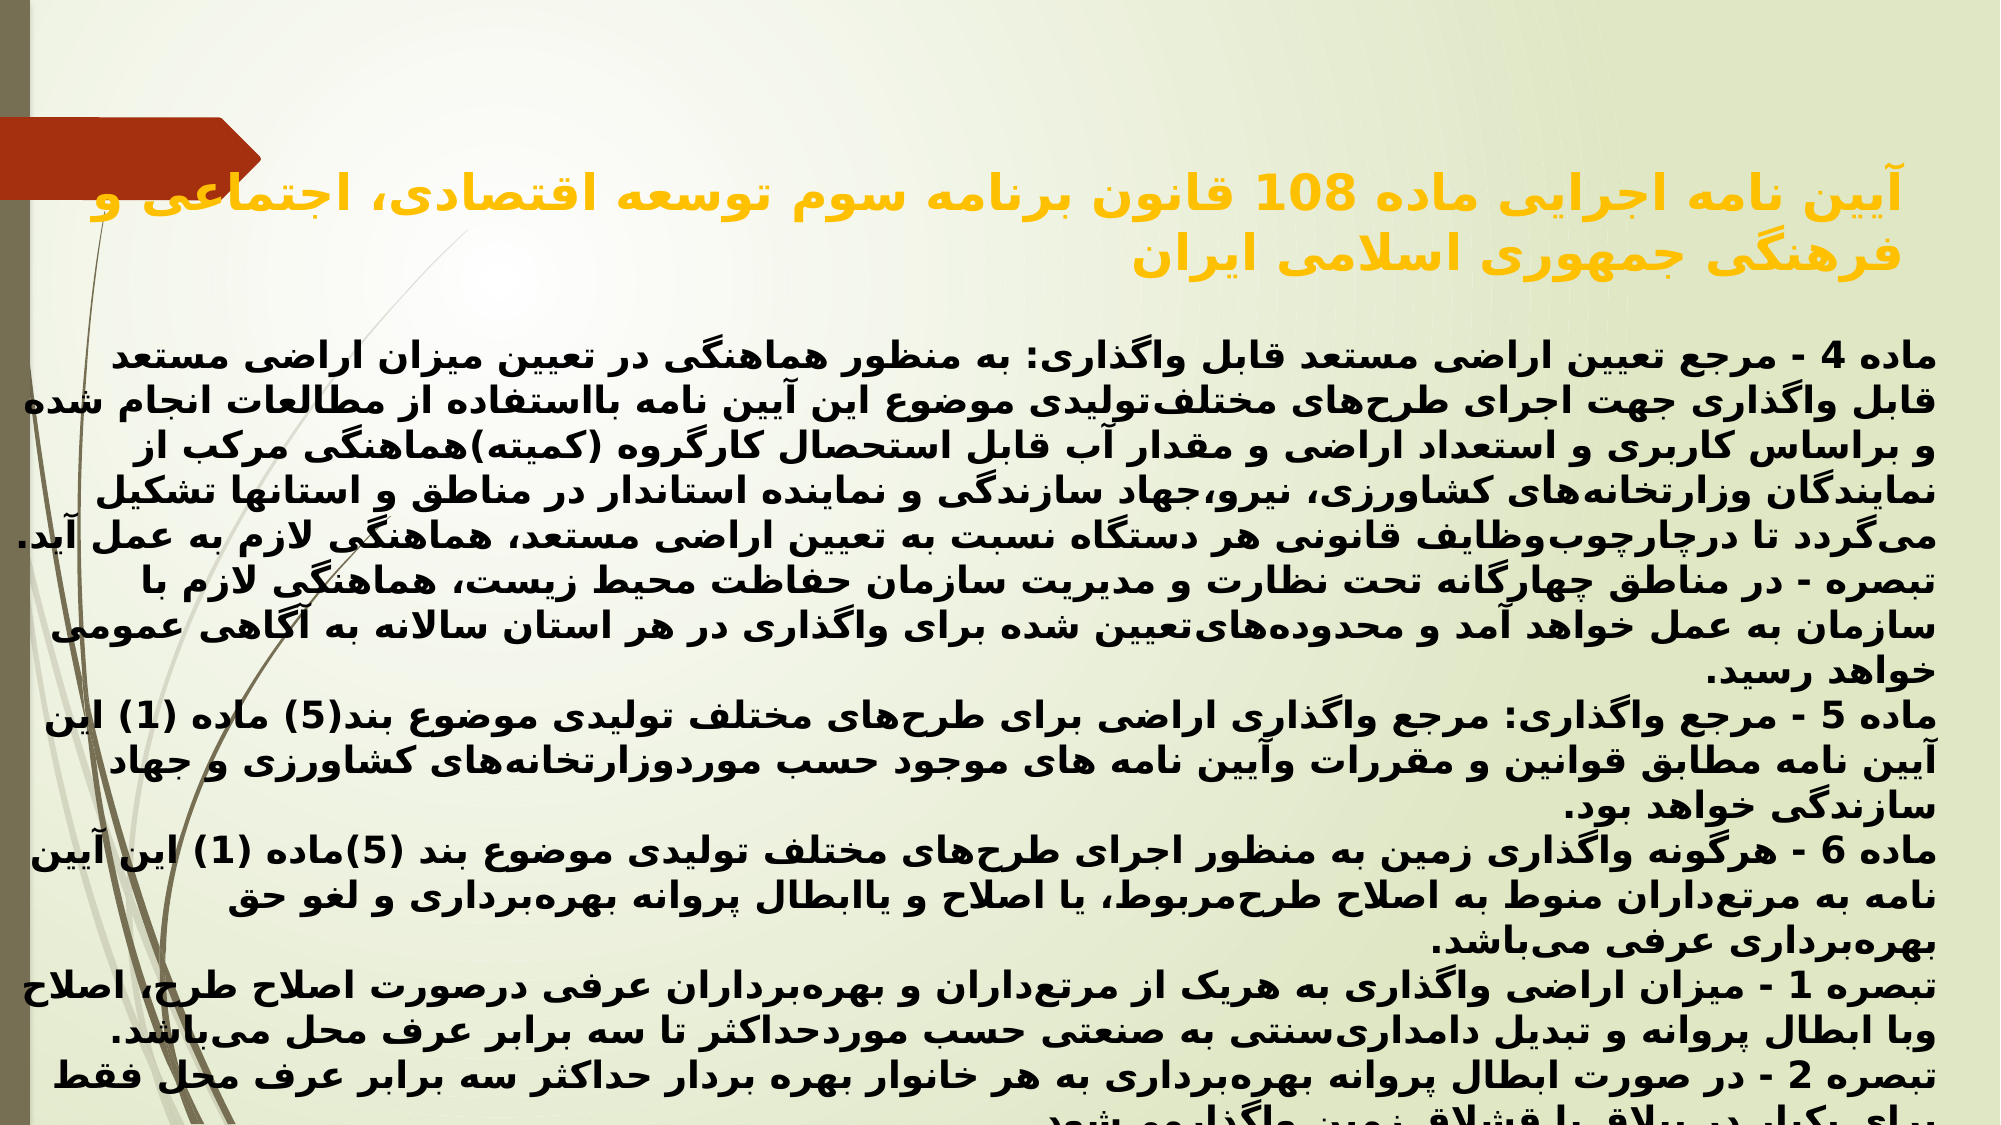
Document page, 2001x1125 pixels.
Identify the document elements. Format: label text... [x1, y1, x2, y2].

text_box آیین نامه اجرایی ماده 108 قانون برنامه سوم توسعه اقتصادی، اجتماعی و فرهنگی جمهوری اسلامی ایران [0, 152, 1919, 288]
text_box ‌ماده 4 - مرجع تعیین اراضی مستعد قابل واگذاری: به منظور هماهنگی در تعیین میزان اراضی مستعد قابل واگذاری جهت اجرای طرح‌های مختلف‌تولیدی موضوع این آیین نامه بااستفاده از مطالعات انجام شده و براساس کاربری و استعداد اراضی و مقدار آب قابل استحصال کارگروه (‌کمیته)‌هماهنگی مرکب از نمایندگان وزارتخانه‌های کشاورزی، نیرو،جهاد سازندگی و نماینده استاندار در مناطق و استانها تشکیل می‌گردد تا درچارچوب‌وظایف قانونی هر دستگاه نسبت به تعیین اراضی مستعد، هماهنگی لازم به عمل آید. ‌تبصره - در مناطق چهارگانه تحت نظارت و مدیریت سازمان حفاظت محیط زیست، هماهنگی لازم با سازمان به عمل خواهد آمد و محدوده‌های‌تعیین شده برای واگذاری در هر استان سالانه به آگاهی عمومی خواهد رسید. ‌ماده 5 - مرجع واگذاری: مرجع واگذاری اراضی برای طرح‌های مختلف تولیدی موضوع بند(5) ماده (1) این آیین نامه مطابق قوانین و مقررات و‌آیین نامه های موجود حسب موردوزارتخانه‌های کشاورزی و جهاد سازندگی خواهد بود. ‌ماده 6 - هرگونه واگذاری زمین به منظور اجرای طرح‌های مختلف تولیدی موضوع بند (5)ماده (1) این آیین نامه به مرتع‌داران منوط به اصلاح طرح‌مربوط، یا اصلاح و یاابطال پروانه بهره‌برداری و لغو حق بهره‌برداری عرفی می‌باشد. ‌تبصره 1 - میزان اراضی واگذاری به هریک از مرتع‌داران و بهره‌برداران عرفی درصورت اصلاح طرح، اصلاح وبا ابطال پروانه و تبدیل دامداری‌سنتی به صنعتی حسب موردحداکثر تا سه برابر عرف محل می‌باشد. ‌تبصره 2 - در صورت ابطال پروانه بهره‌برداری به هر خانوار بهره بردار حداکثر سه برابر عرف محل فقط برای یکبار در ییلاق یا قشلاق زمین واگذار‌می‌شود. ‌تبصره 3 - به عشایر فقط در قالب طرح اسکان عشایر زمین کشاورزی واگذار می‌شود. [0, 278, 1953, 1125]
